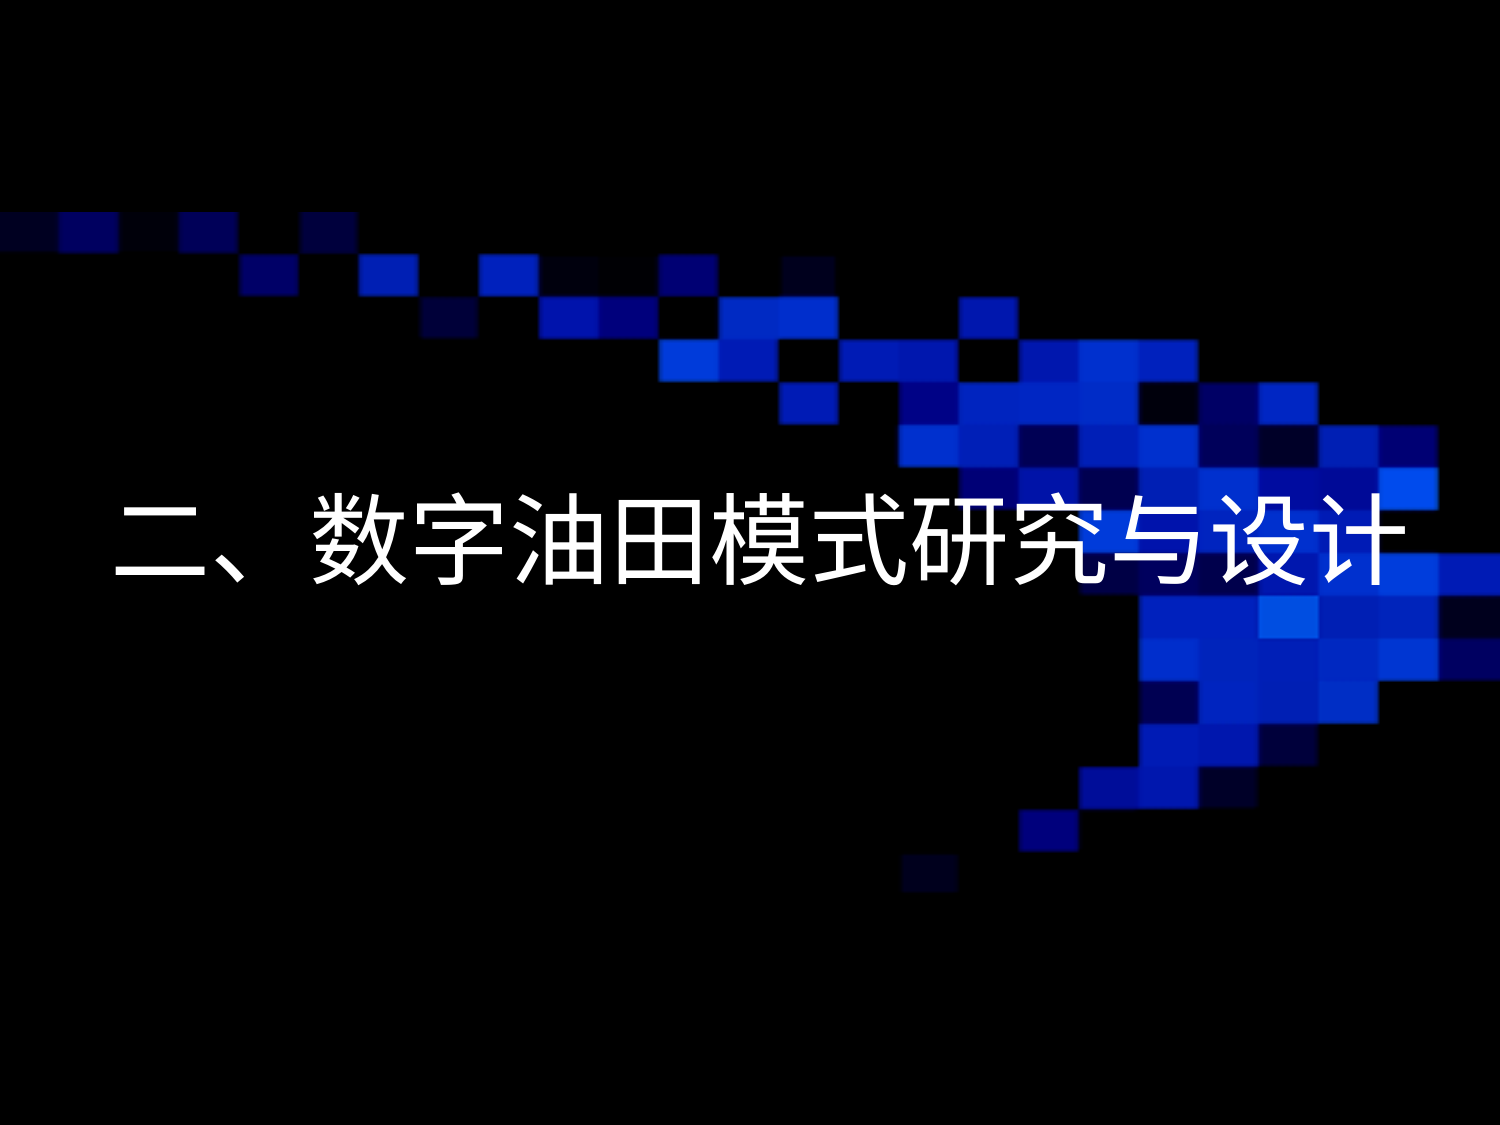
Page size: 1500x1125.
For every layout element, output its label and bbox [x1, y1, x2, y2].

text_box [0, 0, 1500, 1125]
